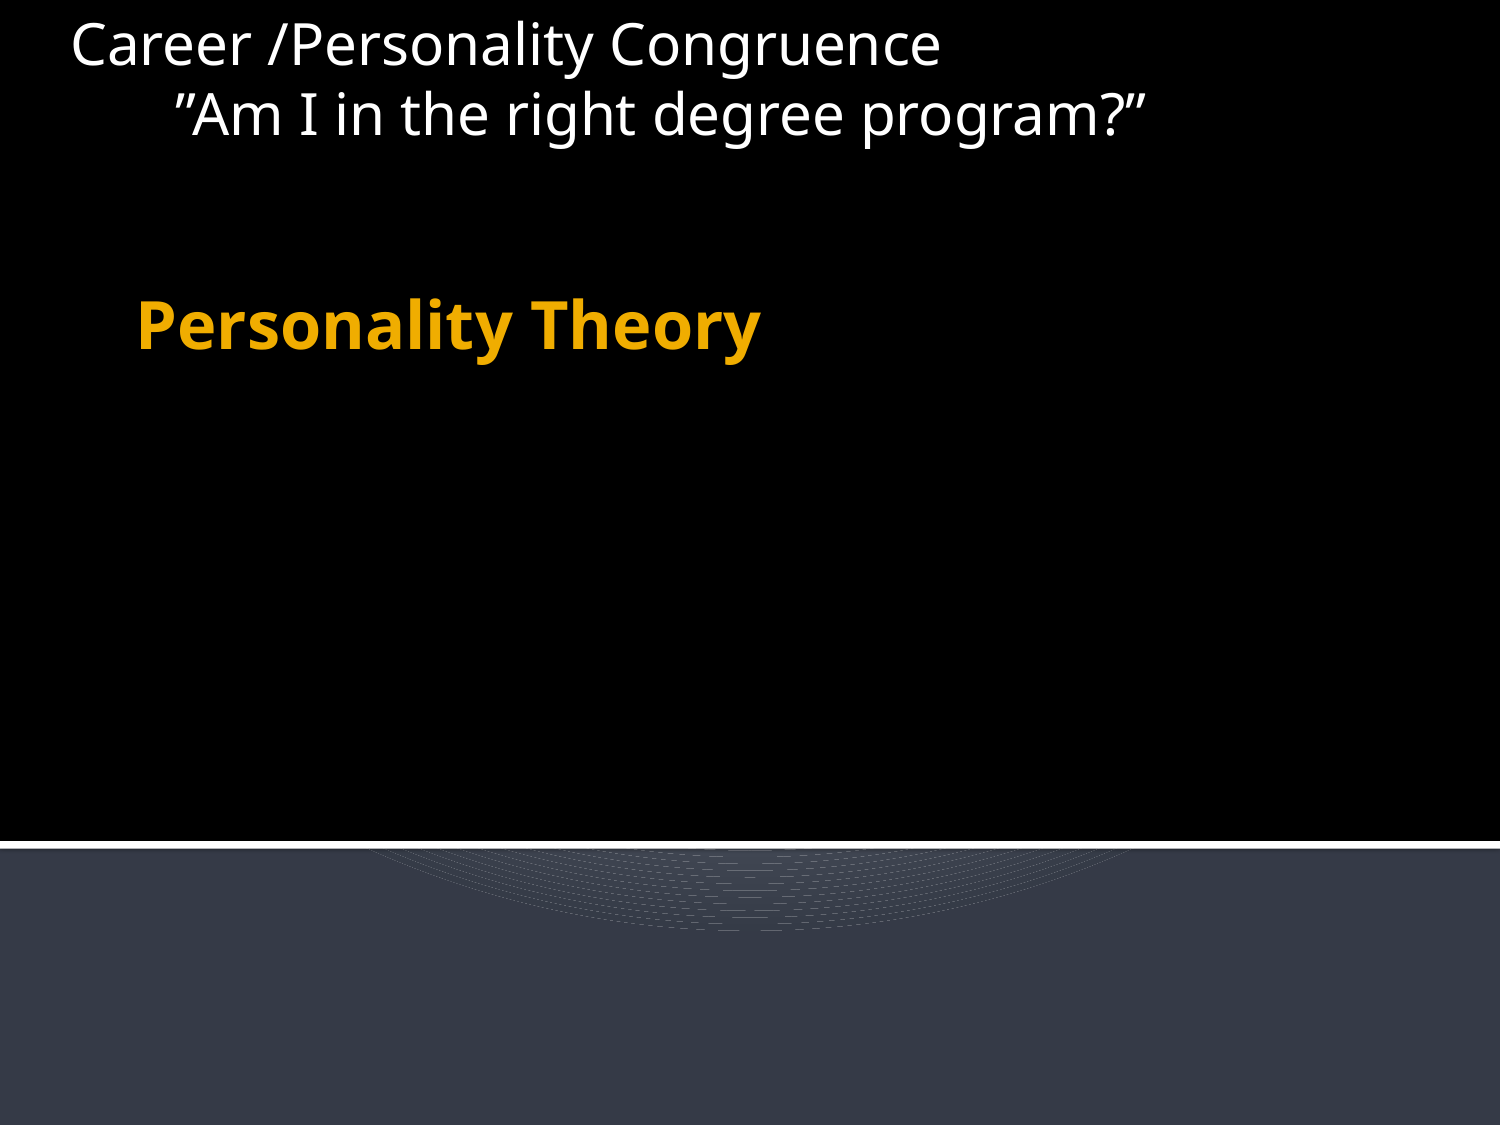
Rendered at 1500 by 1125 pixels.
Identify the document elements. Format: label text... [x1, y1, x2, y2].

subtitle Career /Personality Congruence ”Am I in the right degree program?” [50, 3, 1376, 147]
text_box Personality Theory [120, 203, 1446, 1123]
title [112, 205, 1438, 1125]
